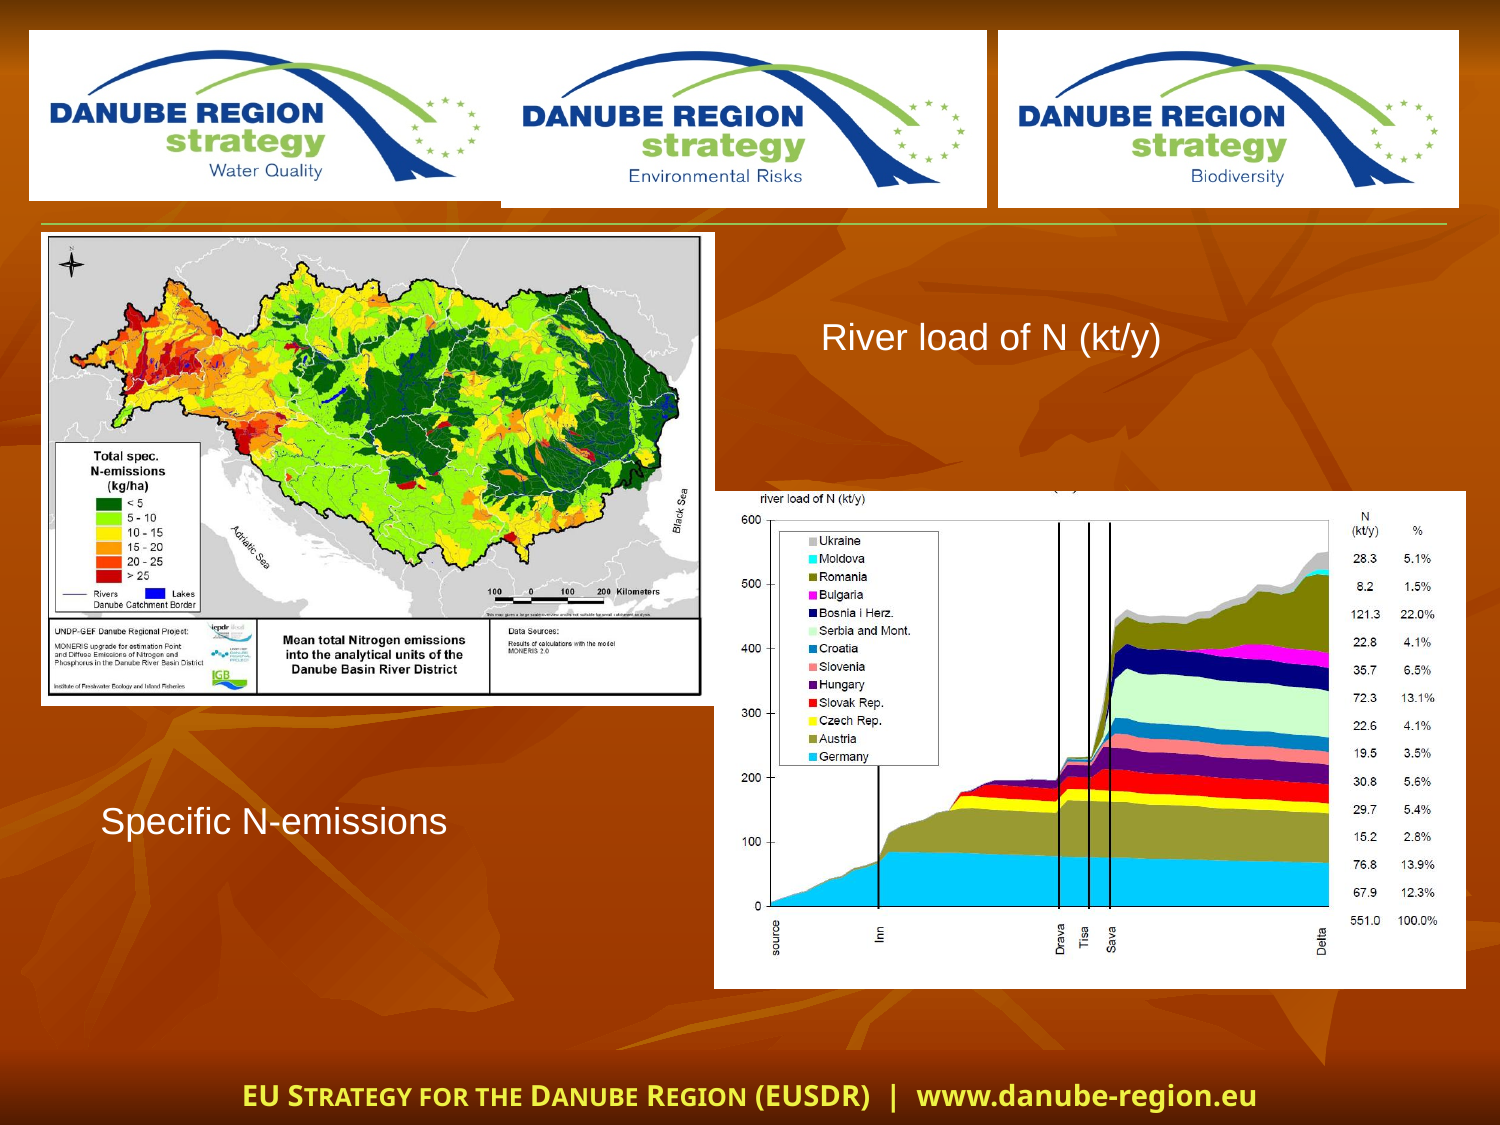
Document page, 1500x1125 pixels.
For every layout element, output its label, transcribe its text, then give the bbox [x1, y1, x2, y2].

text_box EU STRATEGY FOR THE DANUBE REGION (EUSDR) | www.danube-region.eu [0, 1070, 1500, 1120]
list [92, 716, 709, 988]
list [720, 252, 1444, 490]
picture [997, 30, 1460, 209]
picture [40, 232, 1466, 989]
picture [29, 30, 987, 209]
text_box River load of N (kt/y) [806, 305, 1178, 366]
text_box Specific N-emissions [85, 790, 463, 850]
